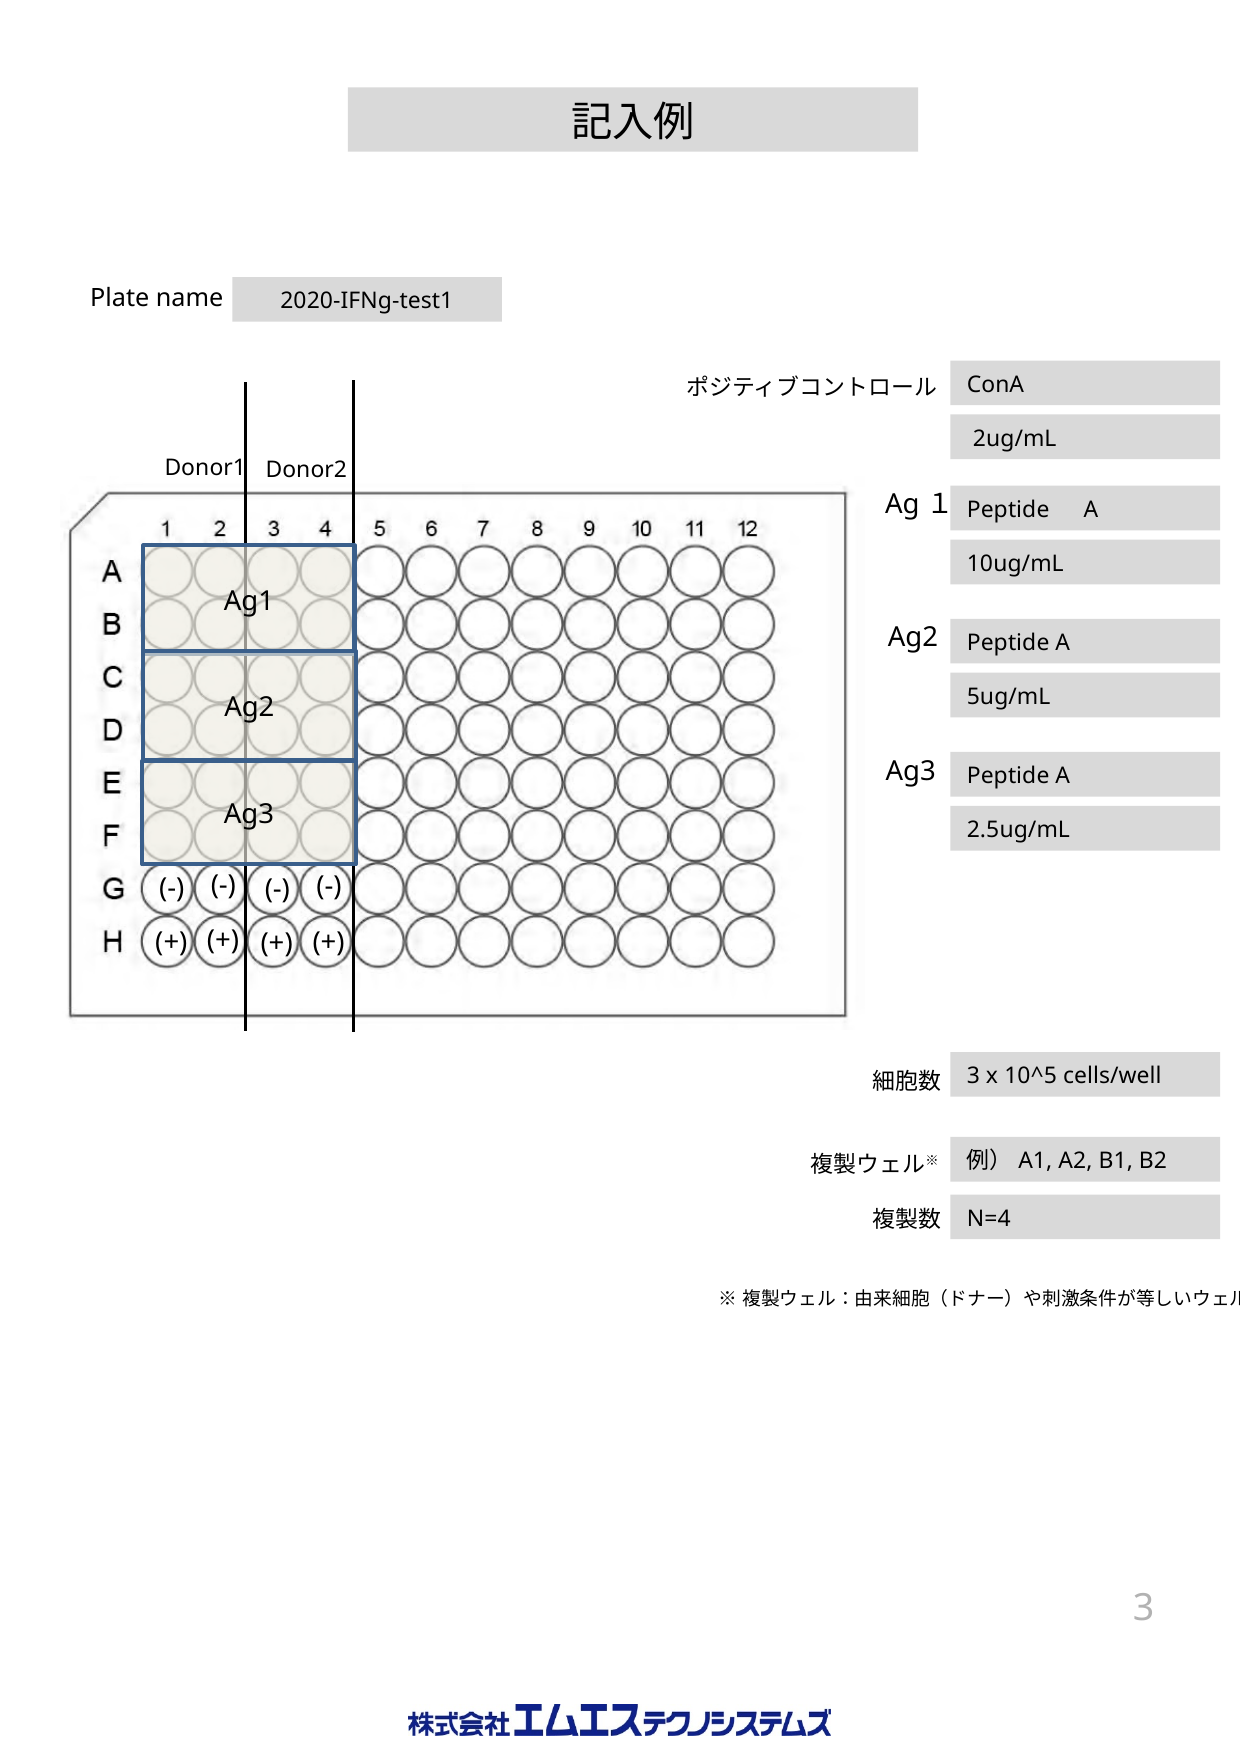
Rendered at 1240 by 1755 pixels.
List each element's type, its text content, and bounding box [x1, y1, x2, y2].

text_box 例）A1, A2, B1, B2 [948, 1135, 1222, 1184]
text_box ※複製ウェル：由来細胞（ドナー）や刺激条件が等しいウェル [704, 1279, 1240, 1317]
slide_number 3 [875, 1582, 1155, 1628]
text_box 5ug/mL [948, 671, 1222, 719]
text_box 細胞数 [857, 1059, 957, 1102]
text_box 2.5ug/mL [948, 804, 1222, 853]
text_box 記入例 [347, 87, 919, 152]
text_box 2020-IFNg-test1 [230, 275, 504, 324]
text_box N=4 [948, 1192, 1222, 1241]
text_box Ag１ [870, 478, 969, 527]
text_box ConA [948, 358, 1222, 407]
text_box Donor1 [149, 445, 241, 475]
picture [246, 476, 353, 1030]
text_box Ag2 [873, 611, 953, 660]
text_box Ag3 [870, 745, 951, 793]
text_box 複製ウェル※ [795, 1142, 954, 1185]
text_box 2ug/mL [948, 412, 1222, 461]
text_box 3 x 10^5 cells/well [948, 1050, 1222, 1099]
text_box 10ug/mL [948, 537, 1222, 586]
picture [408, 1704, 831, 1736]
text_box Peptide A [948, 617, 1222, 666]
text_box Plate name [75, 274, 239, 320]
text_box Peptide A [948, 484, 1222, 532]
text_box Donor2 [250, 446, 349, 475]
picture [354, 476, 865, 1030]
picture [60, 476, 245, 1030]
text_box Donor2 [358, 446, 363, 475]
text_box Peptide A [948, 750, 1222, 799]
text_box ポジティブコントロール [671, 364, 948, 407]
text_box 複製数 [858, 1196, 948, 1239]
